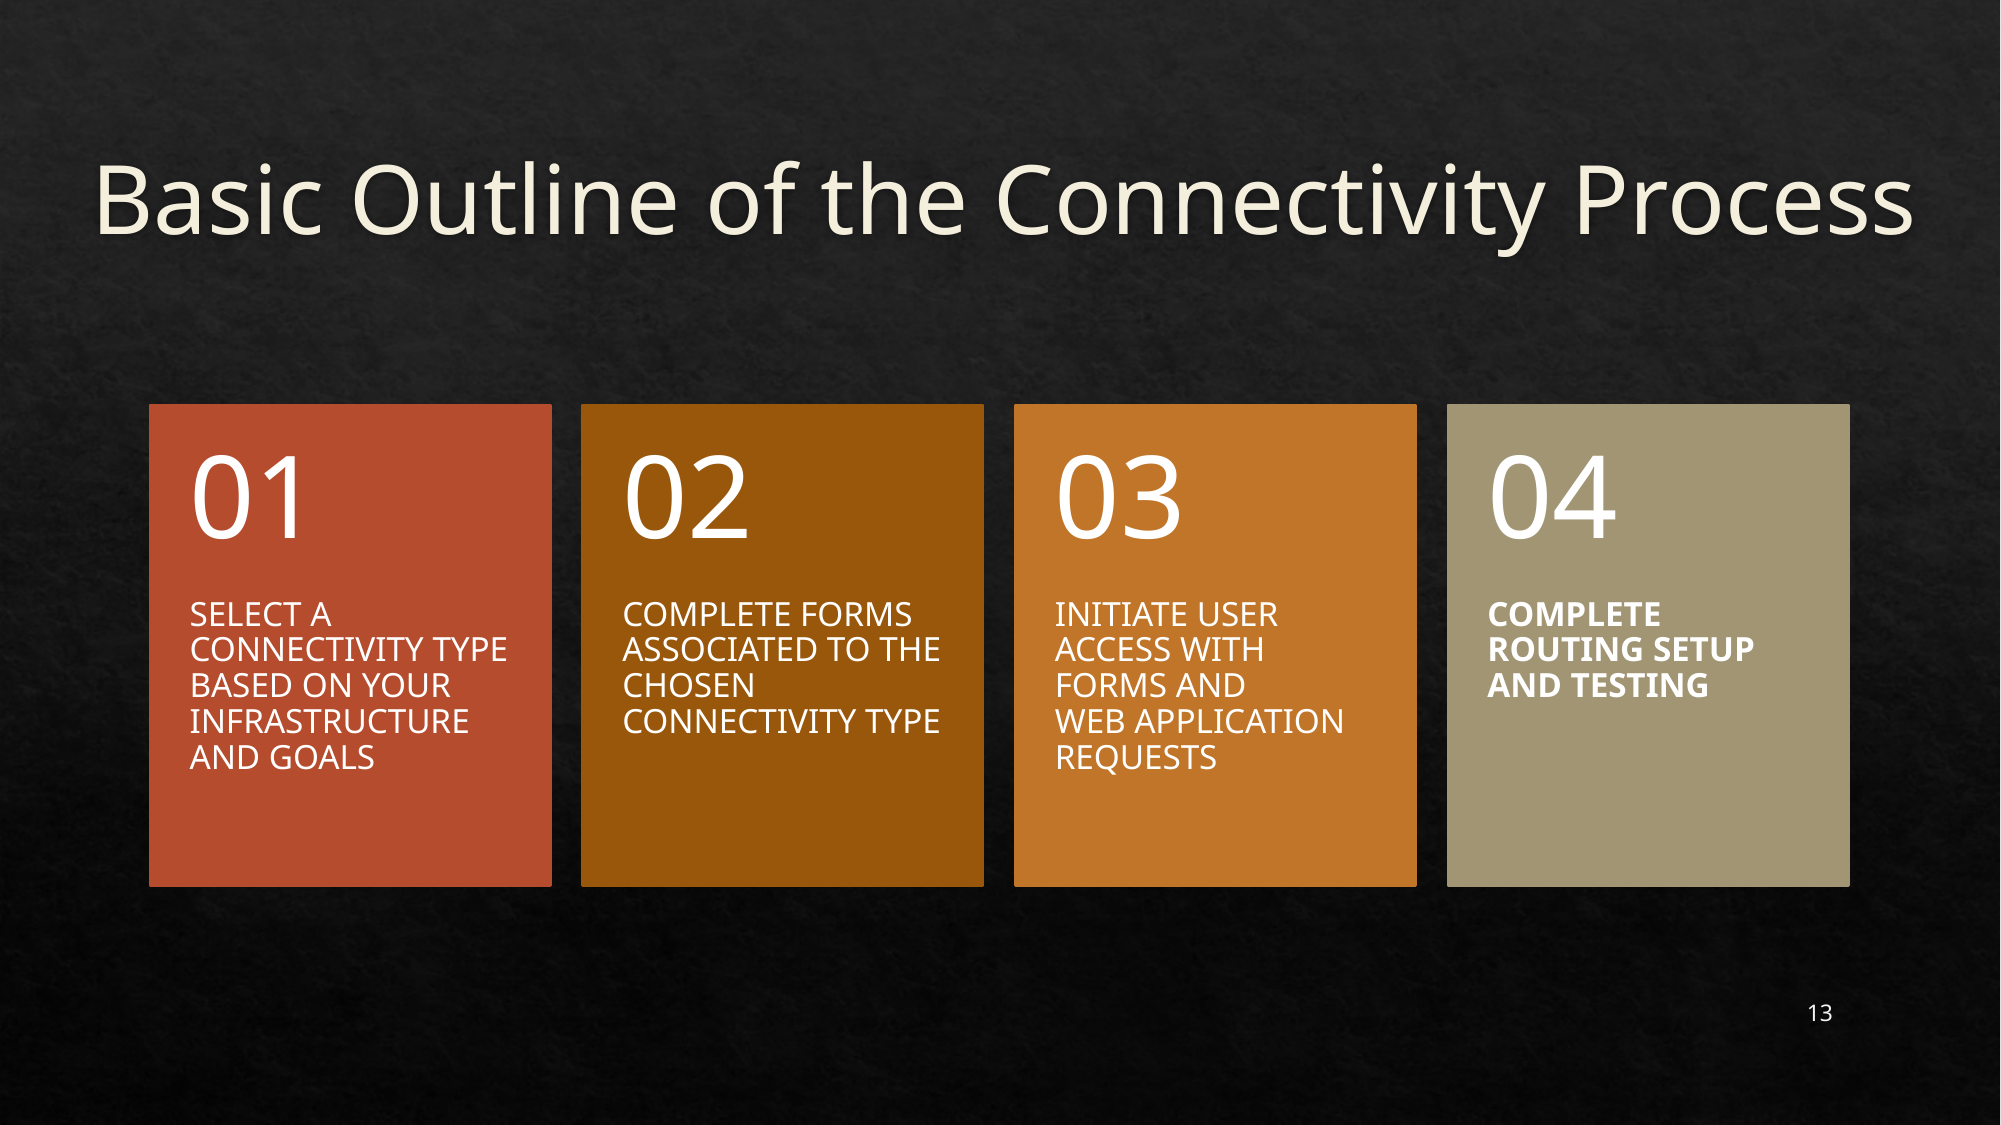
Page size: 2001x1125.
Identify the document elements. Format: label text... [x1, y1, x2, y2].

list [149, 340, 1849, 951]
title Basic Outline of the Connectivity Process [66, 99, 1944, 307]
slide_number 13 [1724, 984, 1849, 1045]
